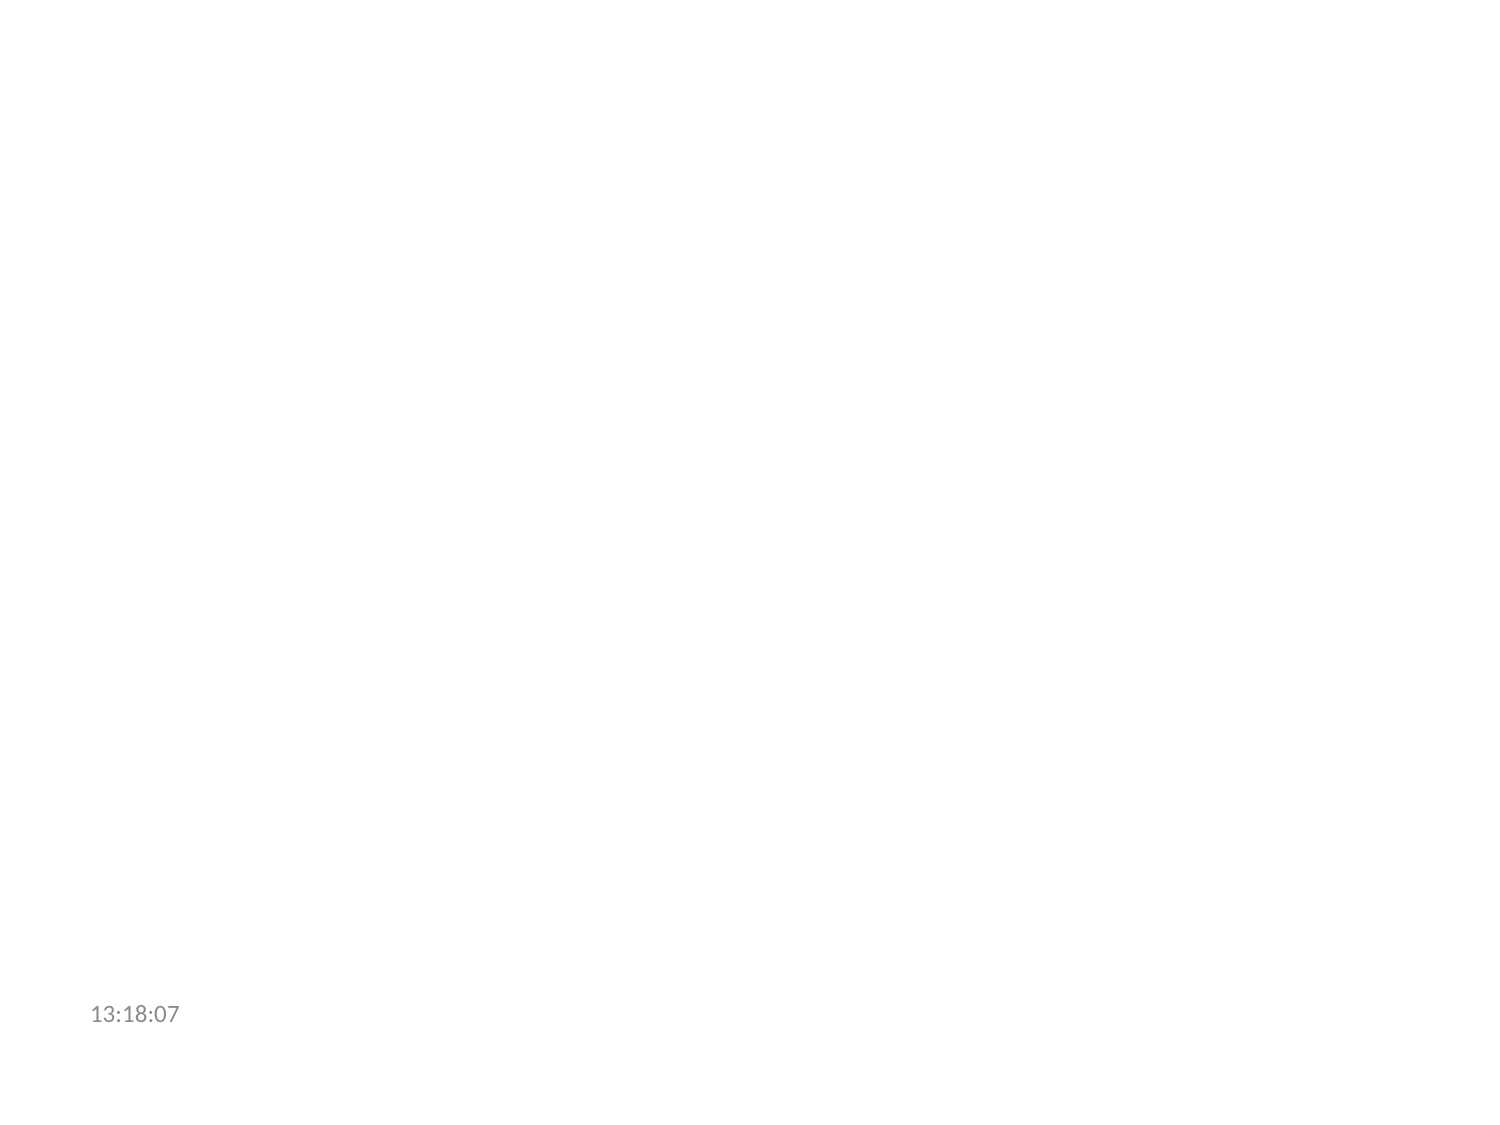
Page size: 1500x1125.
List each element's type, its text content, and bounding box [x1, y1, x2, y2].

text_box 15:35:09 [75, 982, 425, 1043]
